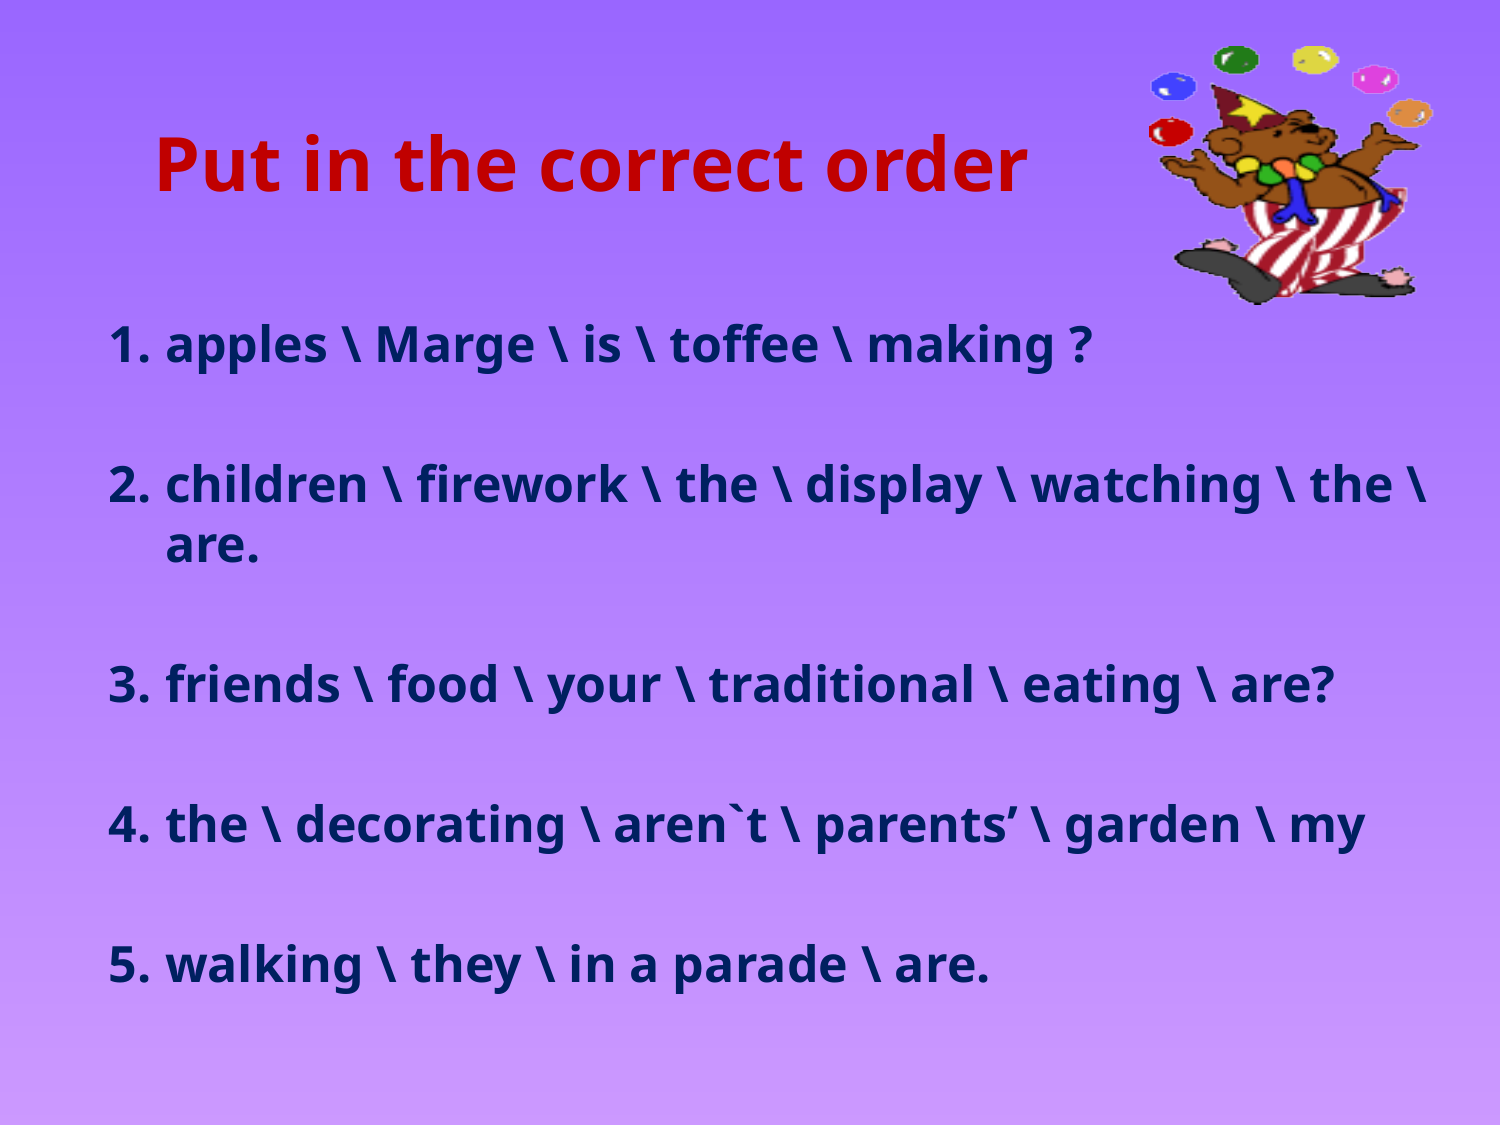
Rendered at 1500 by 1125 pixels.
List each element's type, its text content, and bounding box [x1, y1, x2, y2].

title Put in the correct order [58, 93, 1125, 229]
list apples \ Marge \ is \ toffee \ making ? children \ firework \ the \ display \ watching \ the \ are. friends \ food \ your \ traditional \ eating \ are? the \ decorating \ aren`t \ parents’ \ garden \ my walking \ they \ in a parade \ are. [93, 304, 1465, 1095]
picture [1149, 46, 1442, 306]
